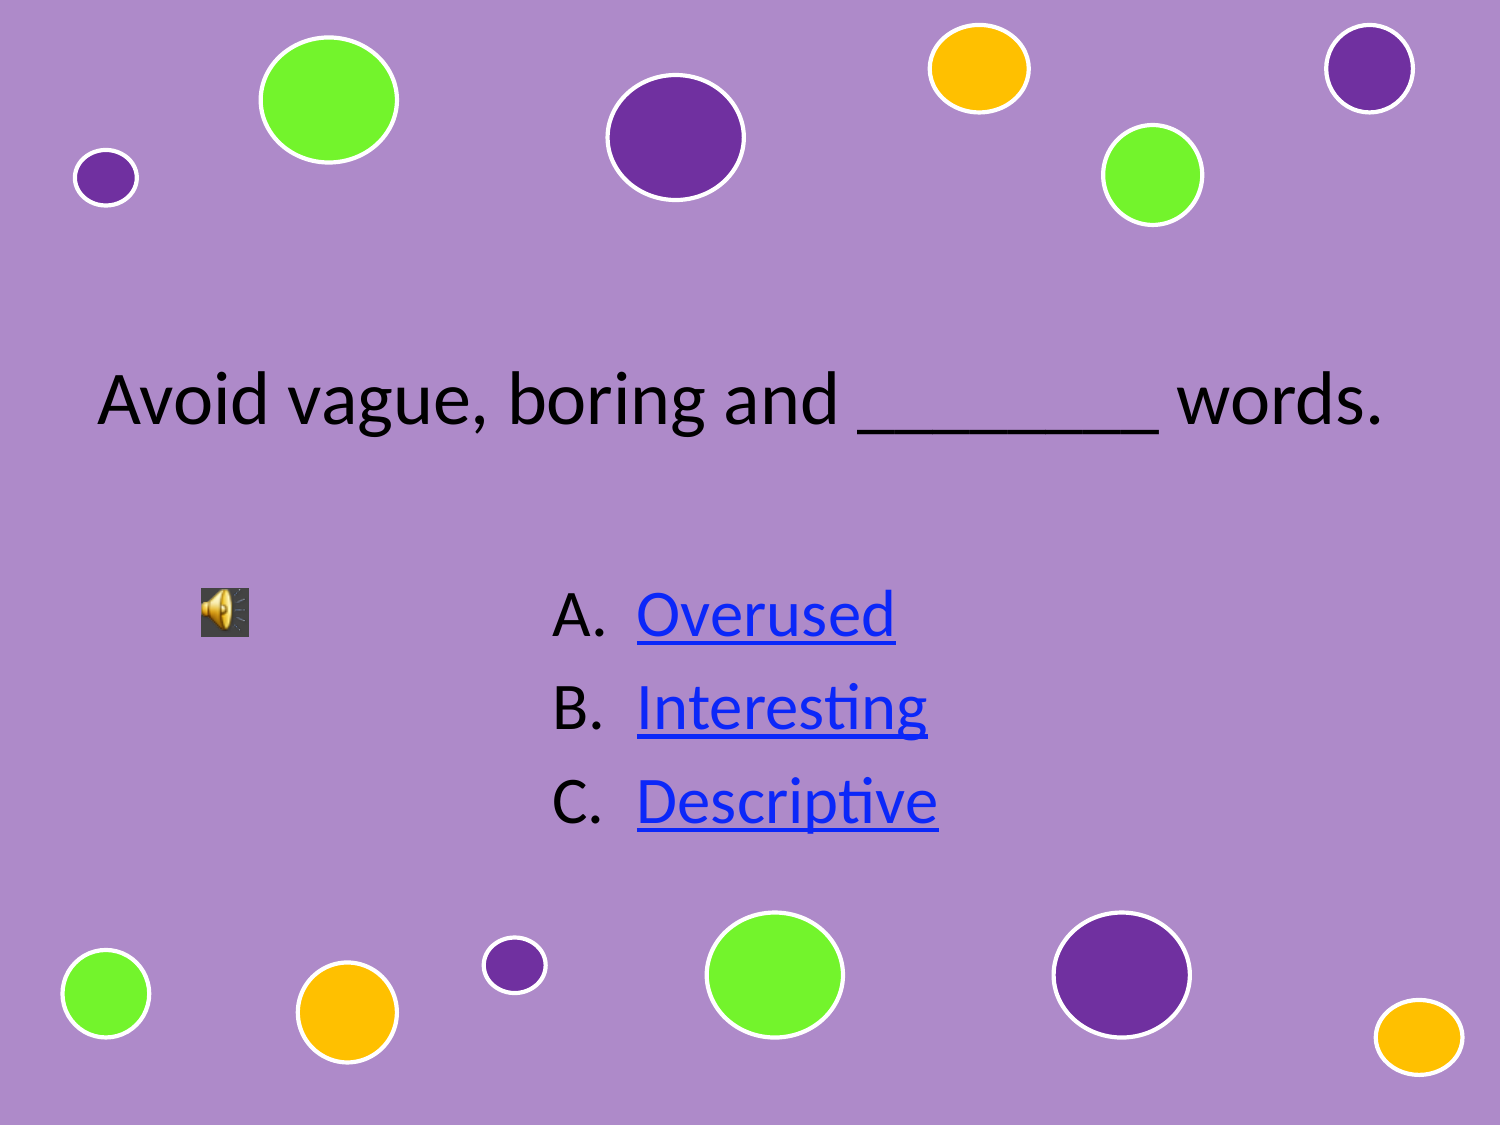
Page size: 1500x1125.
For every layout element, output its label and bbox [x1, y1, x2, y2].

text_box [62, 24, 1463, 1076]
picture [199, 587, 251, 638]
